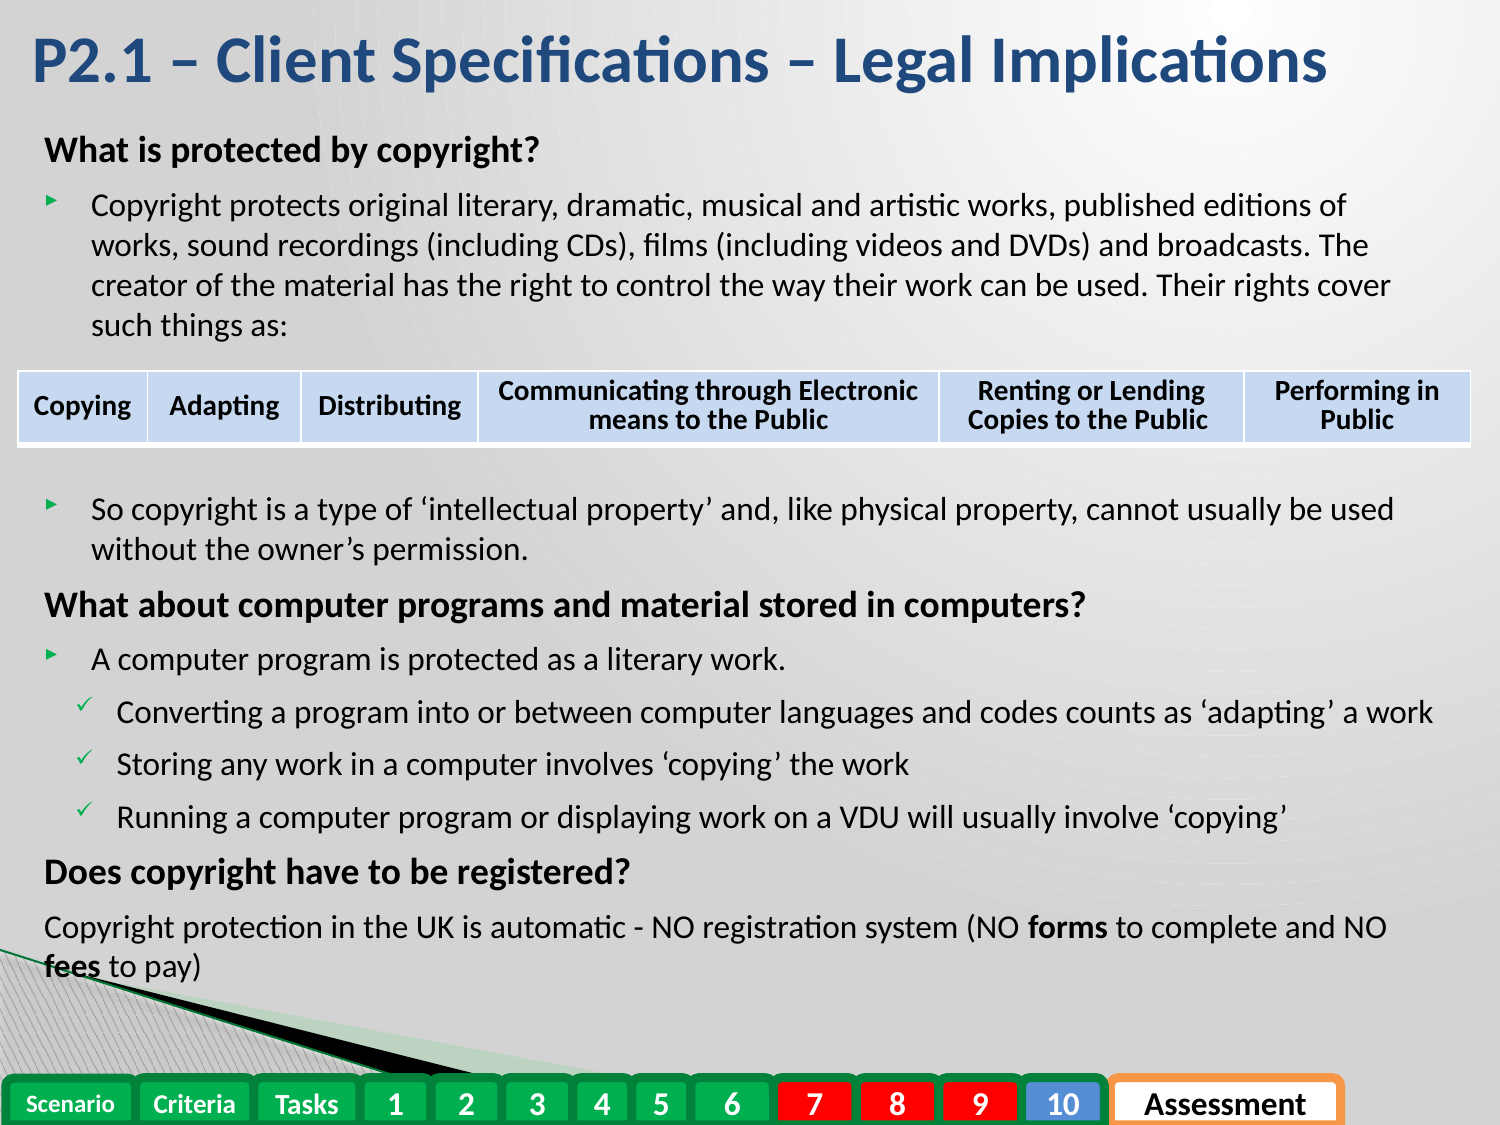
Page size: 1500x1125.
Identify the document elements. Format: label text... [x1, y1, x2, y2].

list What is protected by copyright? Copyright protects original literary, dramatic, musical and artistic works, published editions of works, sound recordings (including CDs), films (including videos and DVDs) and broadcasts. The creator of the material has the right to control the way their work can be used. Their rights cover such things as: So copyright is a type of ‘intellectual property’ and, like physical property, cannot usually be used without the owner’s permission. What about computer programs and material stored in computers? A computer program is protected as a literary work. Converting a program into or between computer languages and codes counts as ‘adapting’ a work Storing any work in a computer involves ‘copying’ the work Running a computer program or displaying work on a VDU will usually involve ‘copying’ Does copyright have to be registered? Copyright protection in the UK is automatic - NO registration system (NO forms to complete and NO fees to pay) [29, 448, 1459, 1012]
list What is protected by copyright? Copyright protects original literary, dramatic, musical and artistic works, published editions of works, sound recordings (including CDs), films (including videos and DVDs) and broadcasts. The creator of the material has the right to control the way their work can be used. Their rights cover such things as: So copyright is a type of ‘intellectual property’ and, like physical property, cannot usually be used without the owner’s permission. What about computer programs and material stored in computers? A computer program is protected as a literary work. Converting a program into or between computer languages and codes counts as ‘adapting’ a work Storing any work in a computer involves ‘copying’ the work Running a computer program or displaying work on a VDU will usually involve ‘copying’ Does copyright have to be registered? Copyright protection in the UK is automatic - NO registration system (NO forms to complete and NO fees to pay) [29, 118, 1459, 370]
text_box P2.1 – Client Specifications – Legal Implications [17, 19, 1489, 94]
table_header Communicating through Electronic means to the Public [479, 372, 938, 442]
table_header Performing in Public [1245, 372, 1470, 442]
table_header Distributing [302, 372, 477, 442]
table_header Renting or Lending Copies to the Public [940, 372, 1243, 442]
table_header Copying [19, 372, 147, 442]
table_header Adapting [148, 372, 300, 442]
